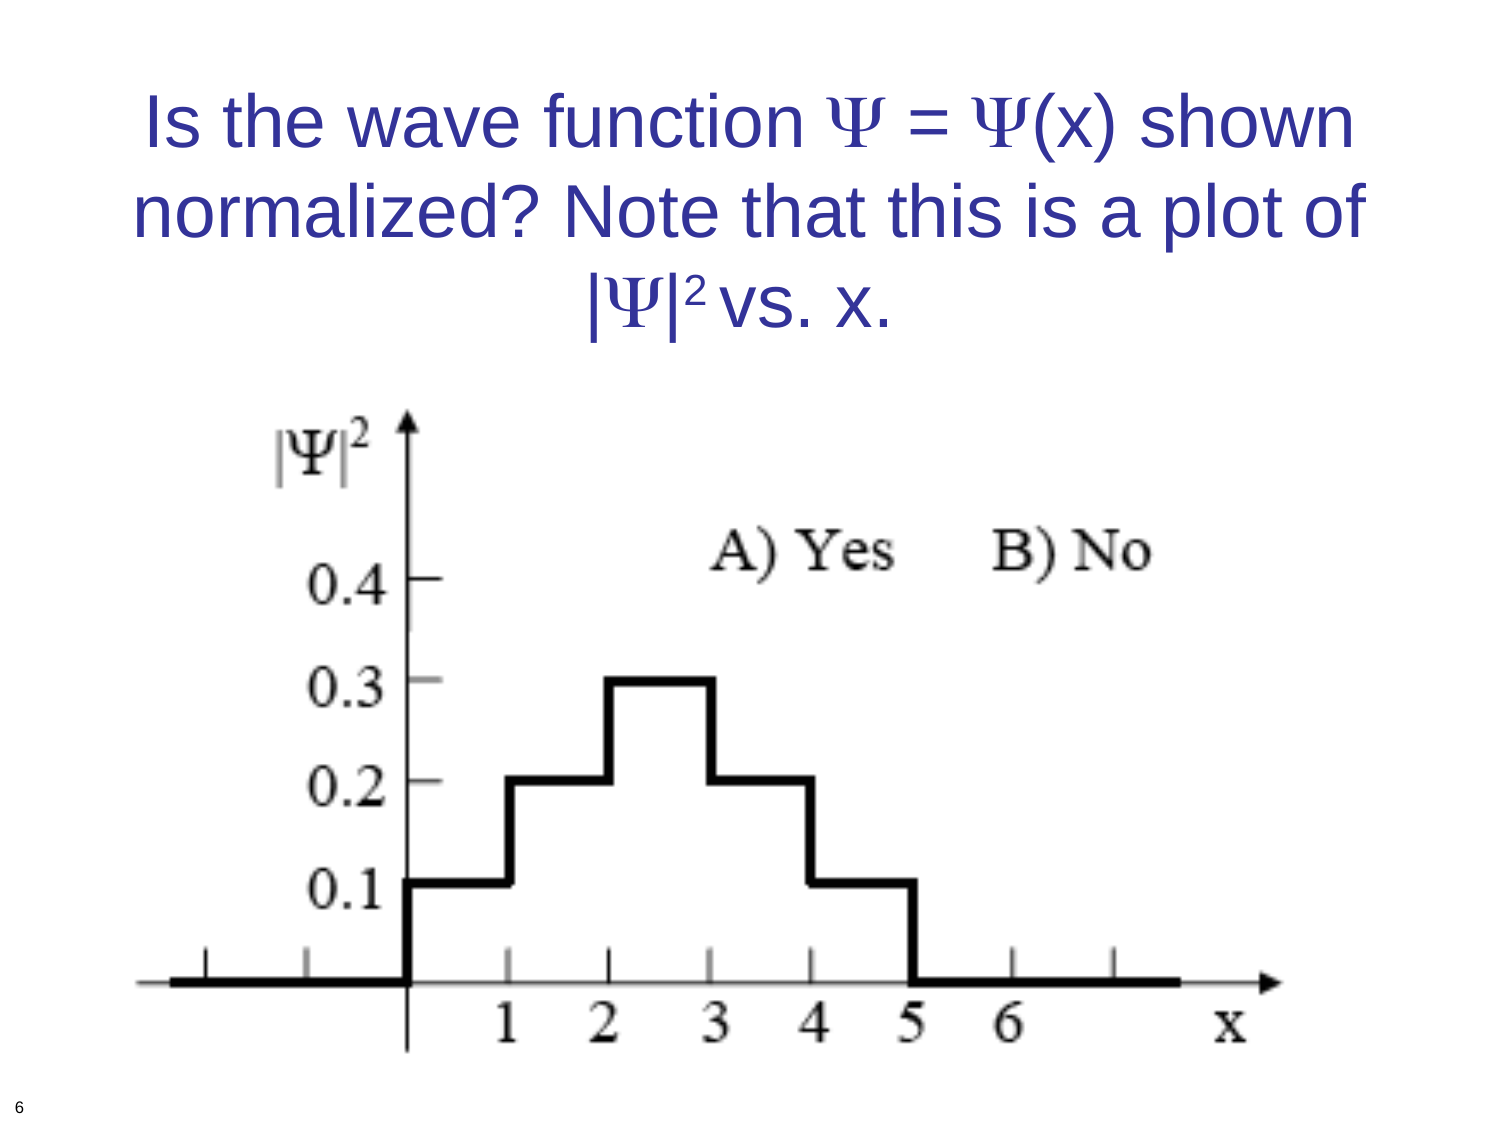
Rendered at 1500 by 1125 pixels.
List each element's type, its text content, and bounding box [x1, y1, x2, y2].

picture [129, 397, 1306, 1064]
title Is the wave function Y = Y(x) shown normalized? Note that this is a plot of |Y|2 vs. x. [112, 53, 1388, 362]
text_box 6 [0, 1089, 50, 1125]
